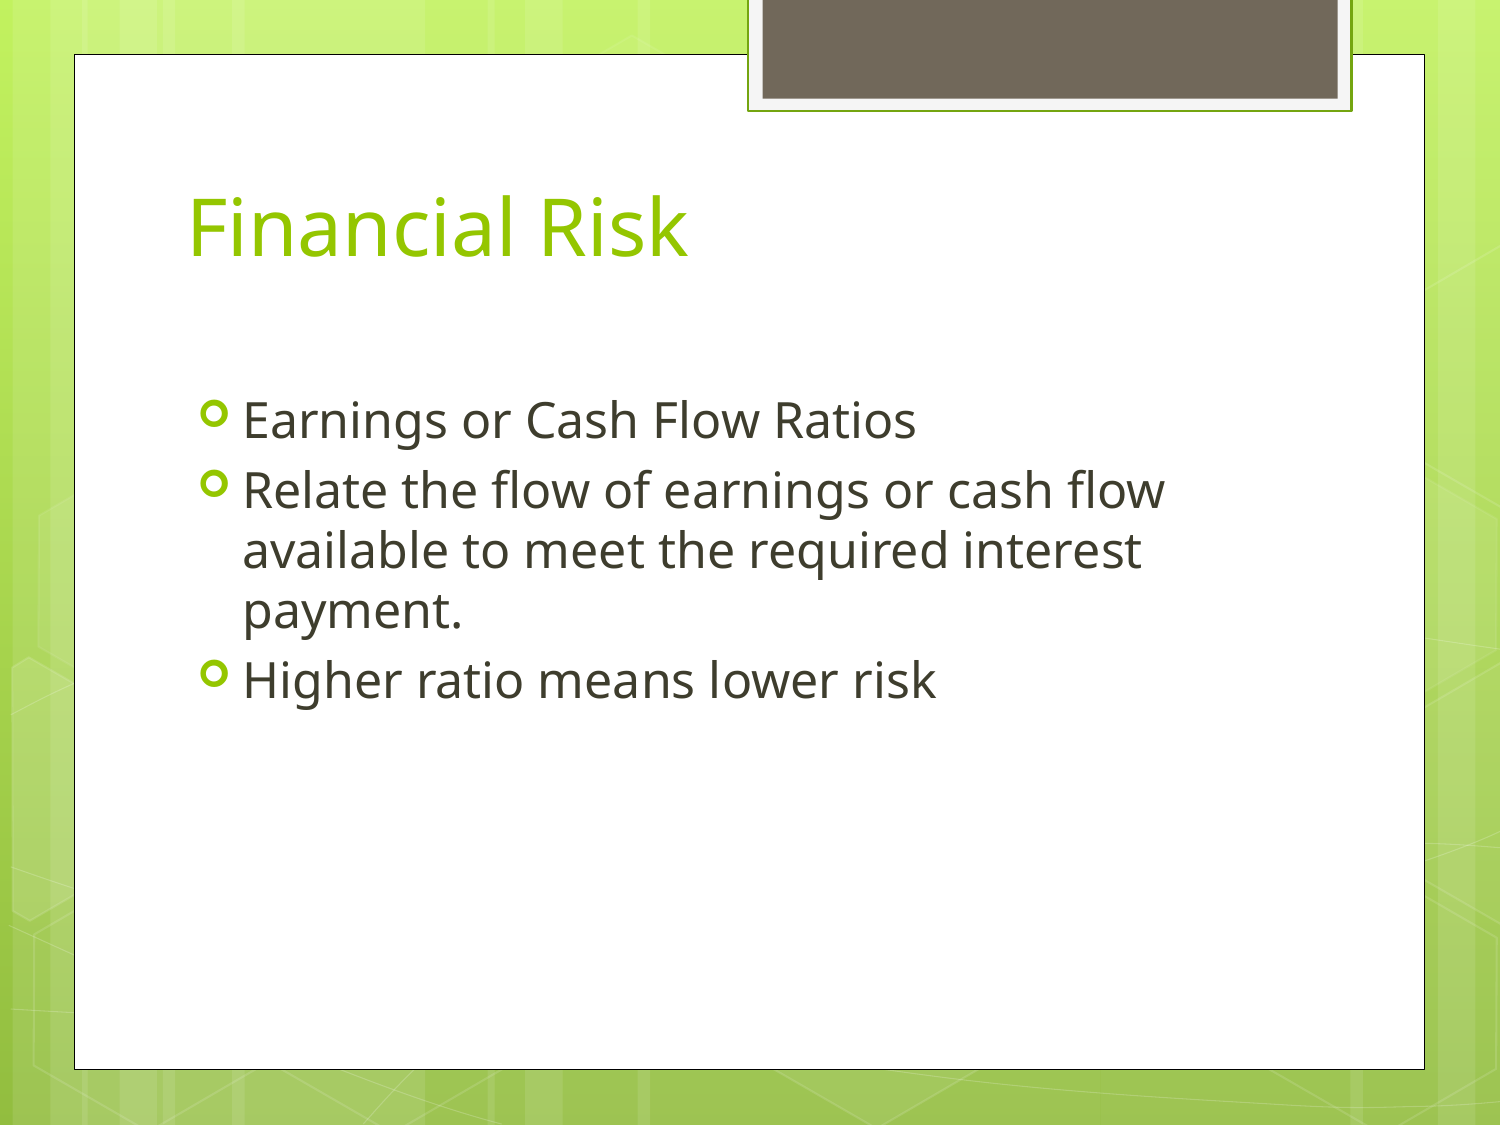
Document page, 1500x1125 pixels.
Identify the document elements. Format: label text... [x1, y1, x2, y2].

list Earnings or Cash Flow Ratios Relate the flow of earnings or cash flow available to meet the required interest payment. Higher ratio means lower risk [171, 381, 1283, 957]
title Financial Risk [171, 168, 1324, 280]
